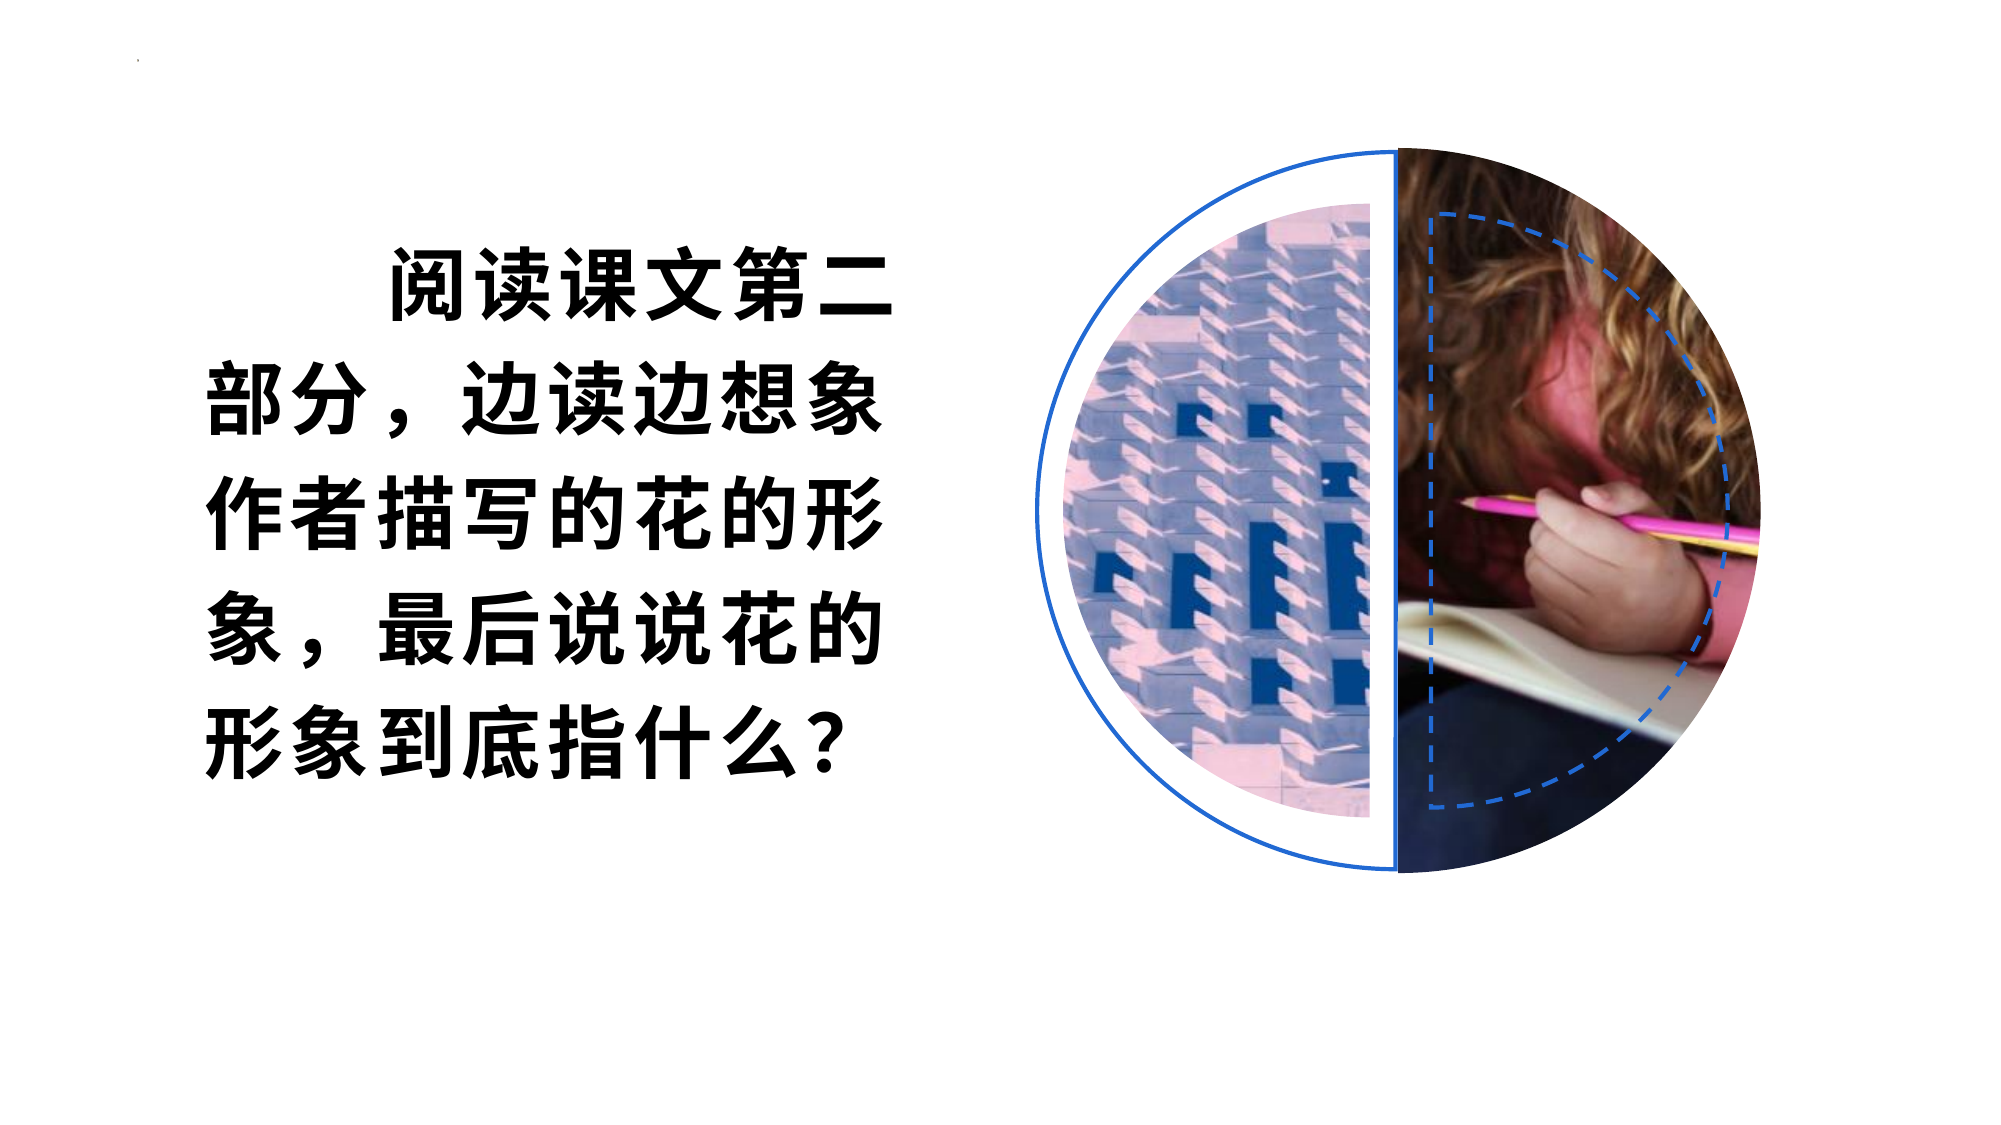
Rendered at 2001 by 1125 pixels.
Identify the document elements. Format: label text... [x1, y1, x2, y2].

text_box 阅读课文第二部分，边读边想象作者描写的花的形象，最后说说花的形象到底指什么？ [193, 198, 967, 793]
picture [1398, 147, 1761, 874]
text_box [1212, 152, 1396, 870]
text_box [1037, 380, 1062, 642]
picture [1062, 203, 1370, 818]
